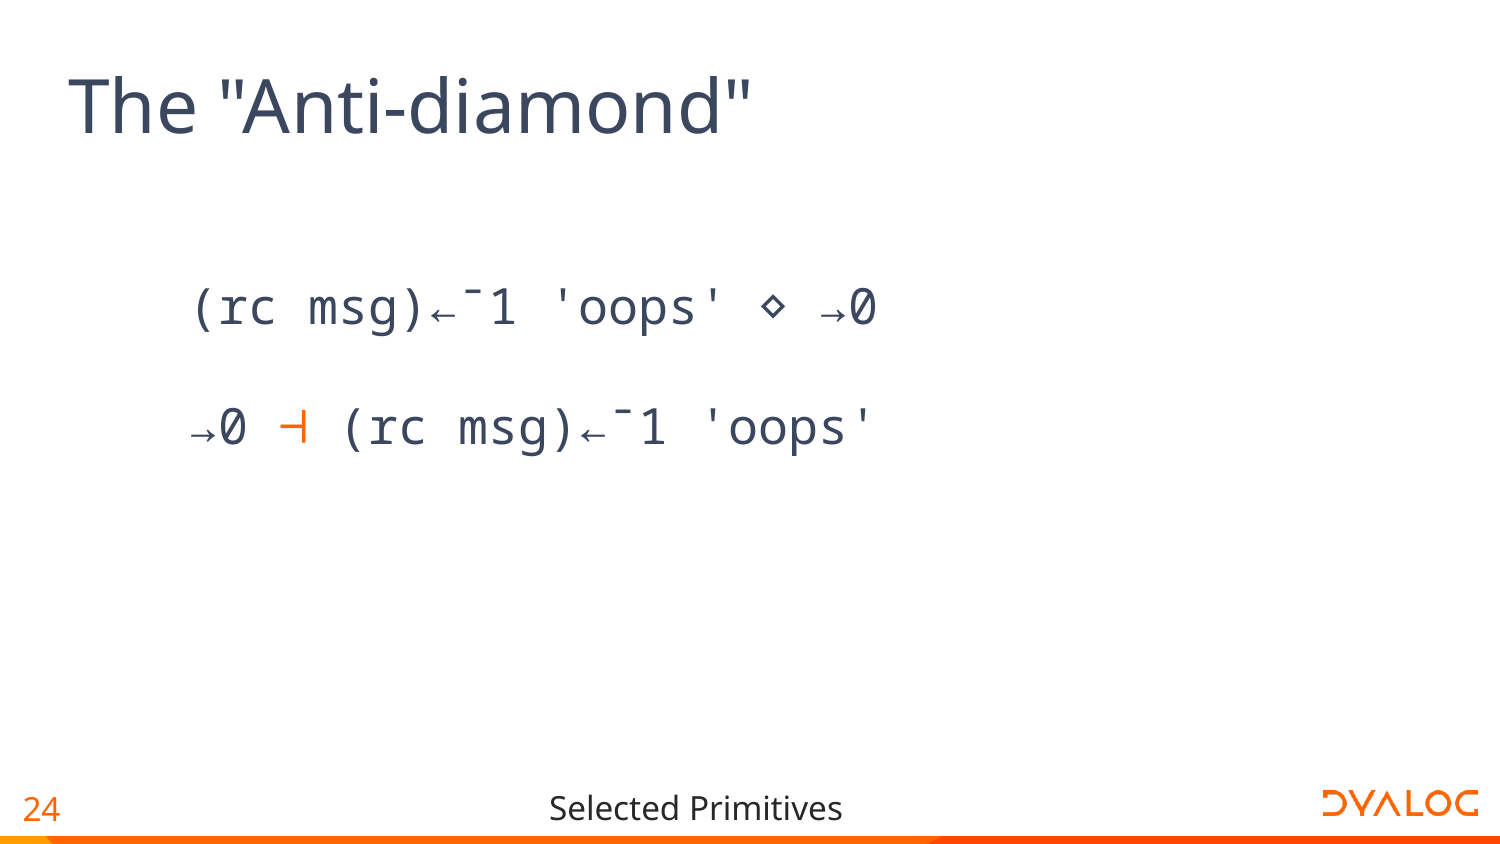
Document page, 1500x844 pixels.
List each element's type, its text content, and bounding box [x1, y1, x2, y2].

title The "Anti-diamond" [53, 43, 1453, 157]
picture [1323, 790, 1478, 816]
list (rc msg)←¯1 'oops' ⋄ →0 →0 ⊣ (rc msg)←¯1 'oops' [53, 207, 1453, 740]
picture [0, 836, 1500, 844]
